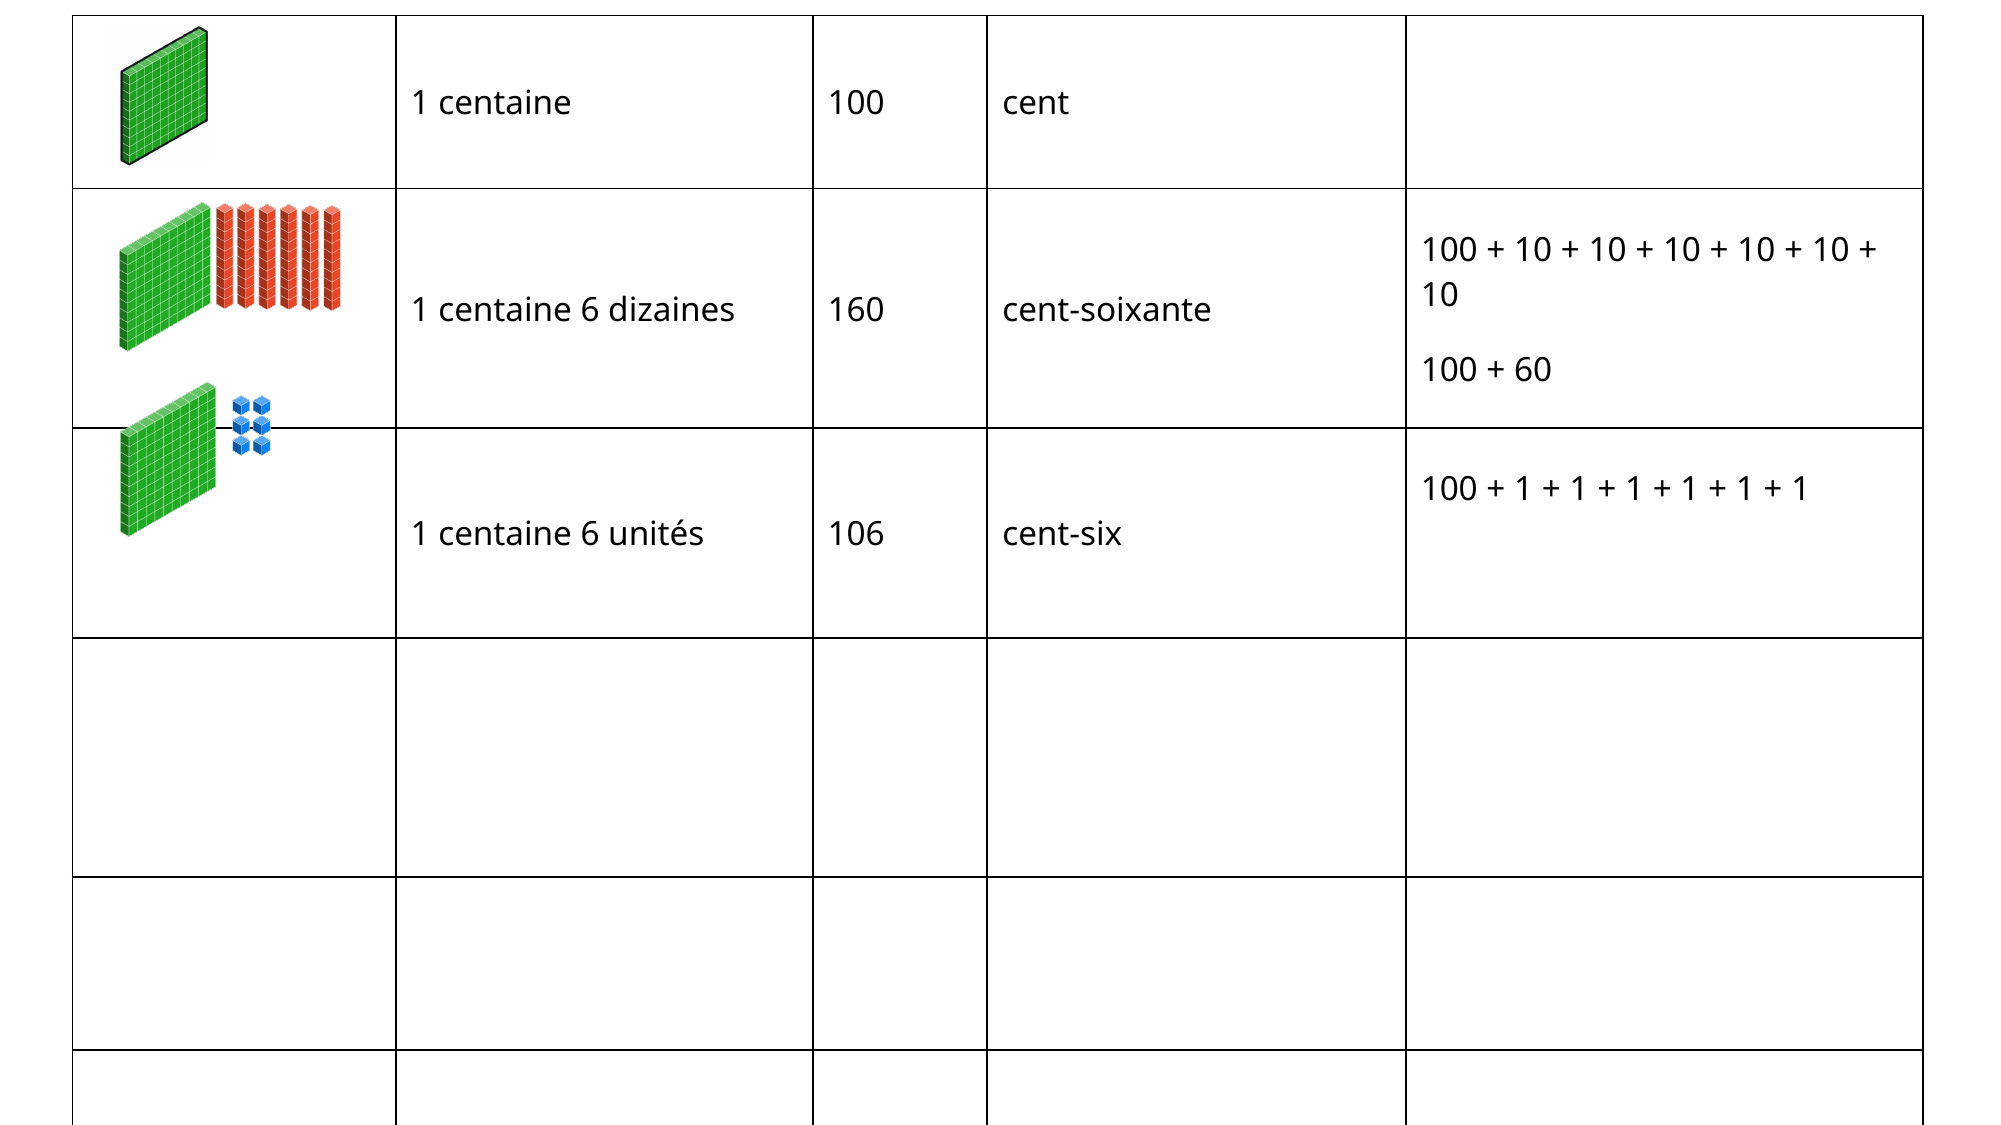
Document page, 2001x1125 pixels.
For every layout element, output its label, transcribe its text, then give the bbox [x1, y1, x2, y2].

table_cell [73, 429, 395, 637]
table_cell 1 centaine 6 unités [397, 429, 812, 637]
table_cell [290, 189, 395, 427]
table_cell [1407, 639, 1922, 876]
table_cell 106 [814, 429, 986, 637]
table_cell [73, 1051, 395, 1125]
table_cell 100 + 1 + 1 + 1 + 1 + 1 + 1 [1407, 429, 1922, 637]
picture [99, 183, 360, 557]
table_cell 100 + 10 + 10 + 10 + 10 + 10 + 10 100 + 60 [1407, 189, 1922, 427]
table_cell [814, 878, 986, 1049]
table_cell cent-six [988, 429, 1405, 637]
table_cell [988, 1051, 1405, 1125]
table_cell [397, 1051, 812, 1125]
table_header [73, 16, 395, 188]
table_cell [73, 878, 395, 1049]
table_cell [1407, 1051, 1922, 1125]
table_cell [397, 639, 812, 876]
table_cell [988, 639, 1405, 876]
table_cell [397, 878, 812, 1049]
table_cell 1 centaine 6 dizaines [397, 189, 812, 427]
table_header 100 [814, 16, 986, 188]
table_cell cent-soixante [988, 189, 1405, 427]
table_cell [73, 639, 395, 876]
picture [103, 24, 215, 167]
table_cell [814, 639, 986, 876]
table_cell [814, 1051, 986, 1125]
table_header 1 centaine [397, 16, 812, 188]
table_cell [988, 878, 1405, 1049]
table_header [1407, 16, 1922, 188]
table_cell [73, 189, 99, 427]
table_header cent [988, 16, 1405, 188]
table_cell [1407, 878, 1922, 1049]
table_cell 160 [814, 189, 986, 427]
